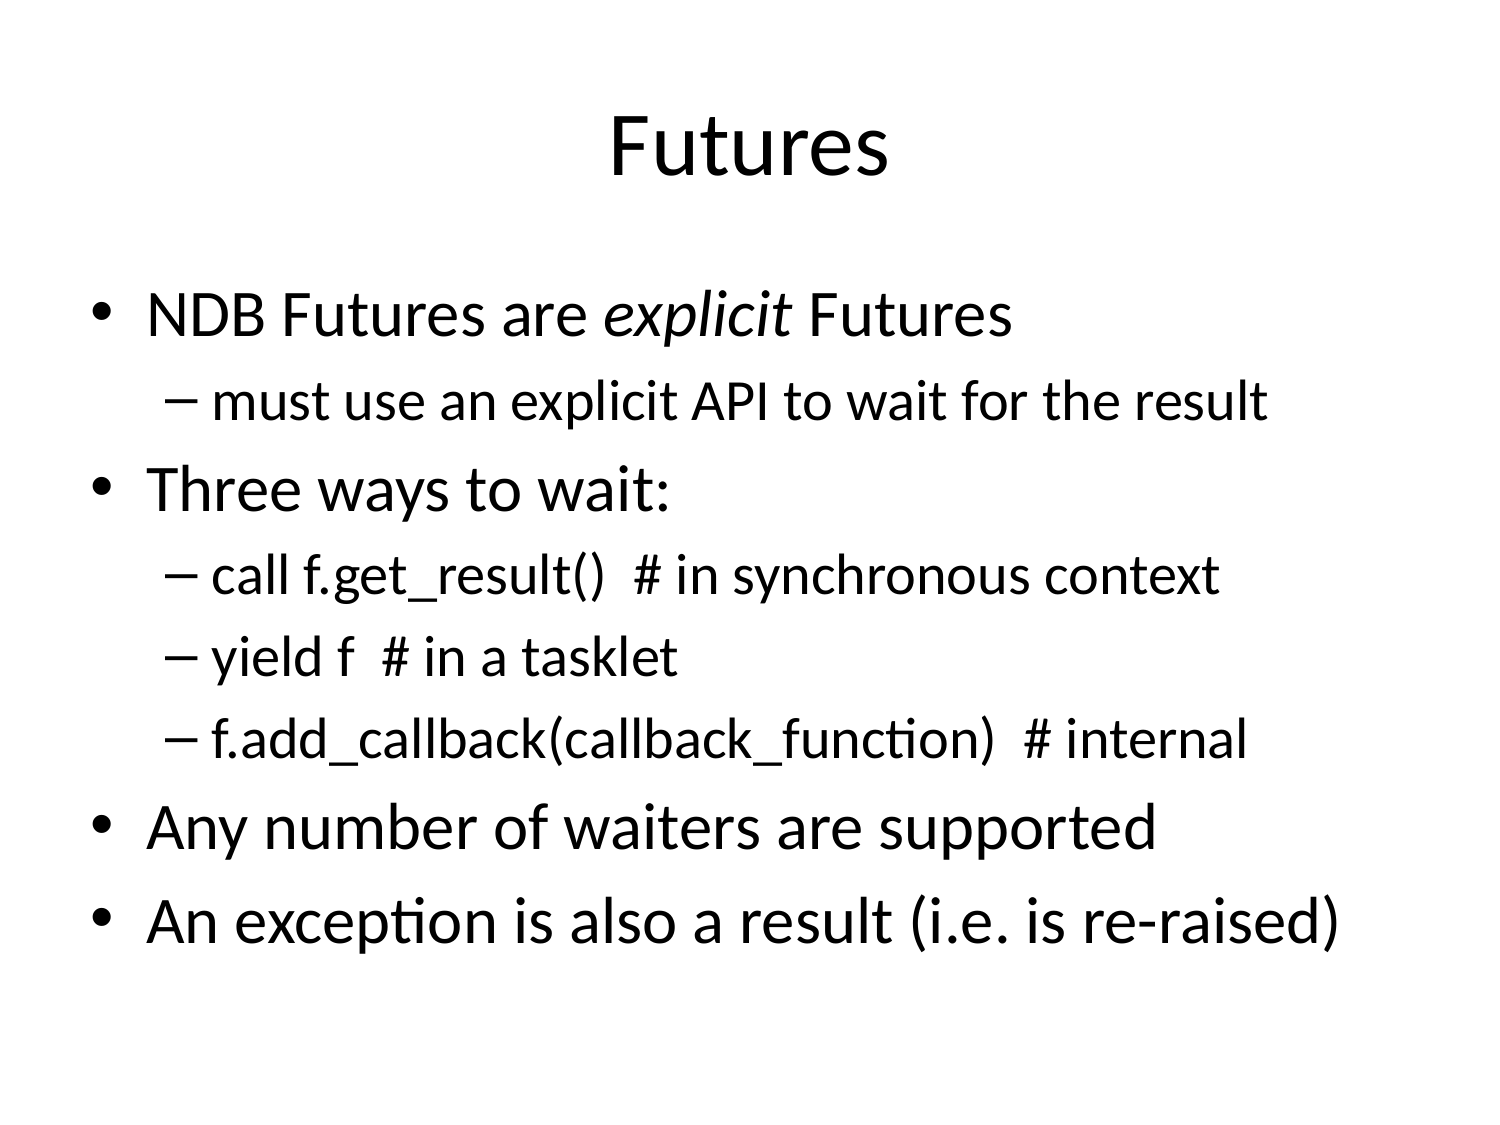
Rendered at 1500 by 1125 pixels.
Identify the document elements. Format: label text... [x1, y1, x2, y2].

title Futures [75, 45, 1425, 233]
list NDB Futures are explicit Futures must use an explicit API to wait for the result Three ways to wait: call f.get_result() # in synchronous context yield f # in a tasklet f.add_callback(callback_function) # internal Any number of waiters are supported An exception is also a result (i.e. is re-raised) [75, 262, 1425, 1005]
